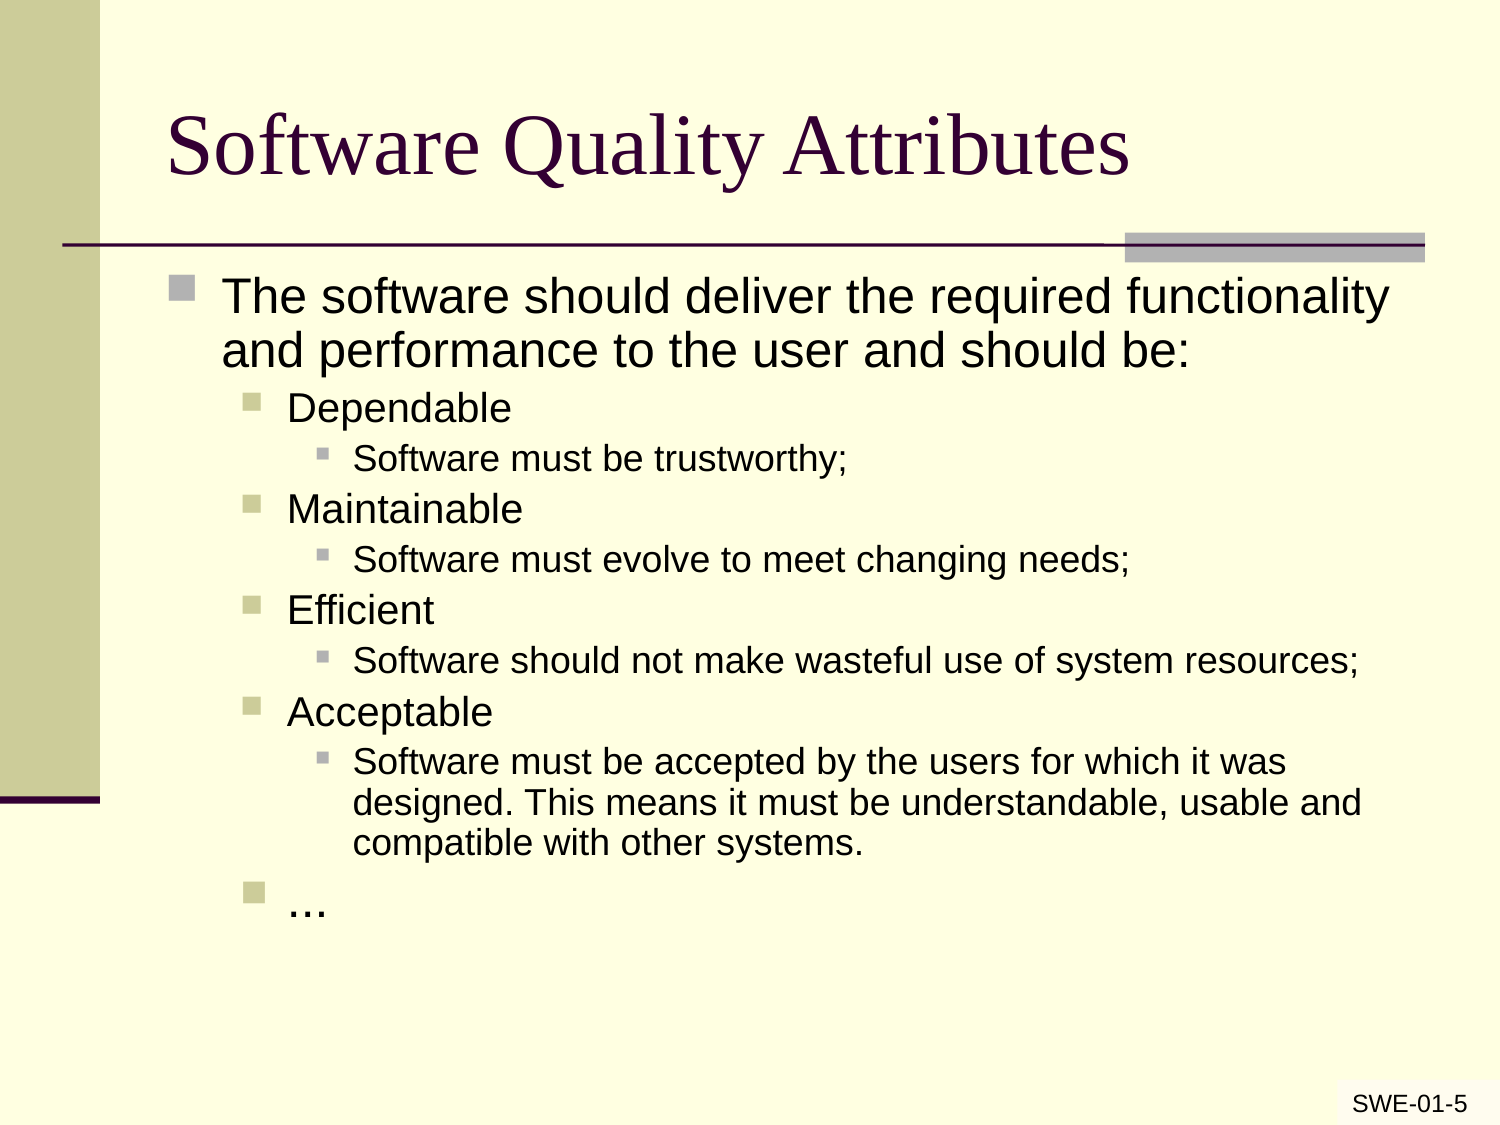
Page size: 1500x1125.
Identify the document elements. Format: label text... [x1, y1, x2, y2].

list The software should deliver the required functionality and performance to the user and should be: Dependable Software must be trustworthy; Maintainable Software must evolve to meet changing needs; Efficient Software should not make wasteful use of system resources; Acceptable Software must be accepted by the users for which it was designed. This means it must be understandable, usable and compatible with other systems. ... [150, 262, 1425, 1006]
title Software Quality Attributes [150, 45, 1425, 234]
